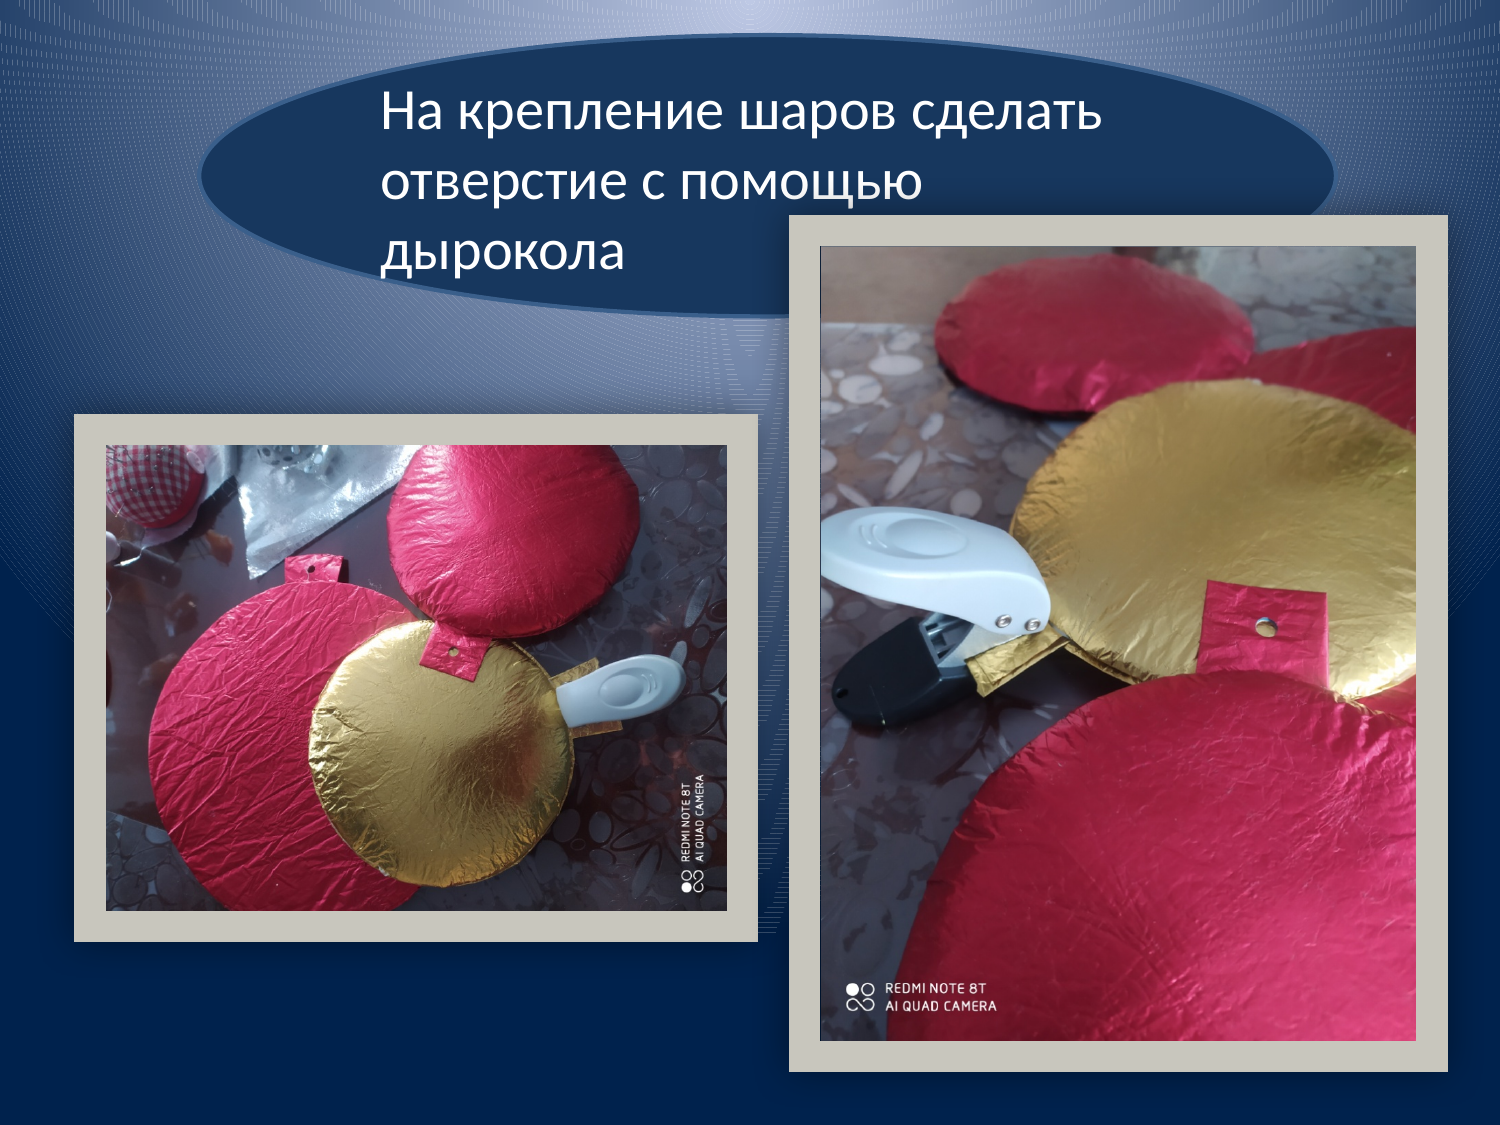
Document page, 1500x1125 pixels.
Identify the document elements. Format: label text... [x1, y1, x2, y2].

picture [821, 942, 1416, 1040]
picture [105, 445, 720, 912]
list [720, 345, 1500, 942]
text_box На крепление шаров сделать отверстие с помощью дырокола [197, 32, 1339, 319]
picture [821, 247, 1416, 345]
